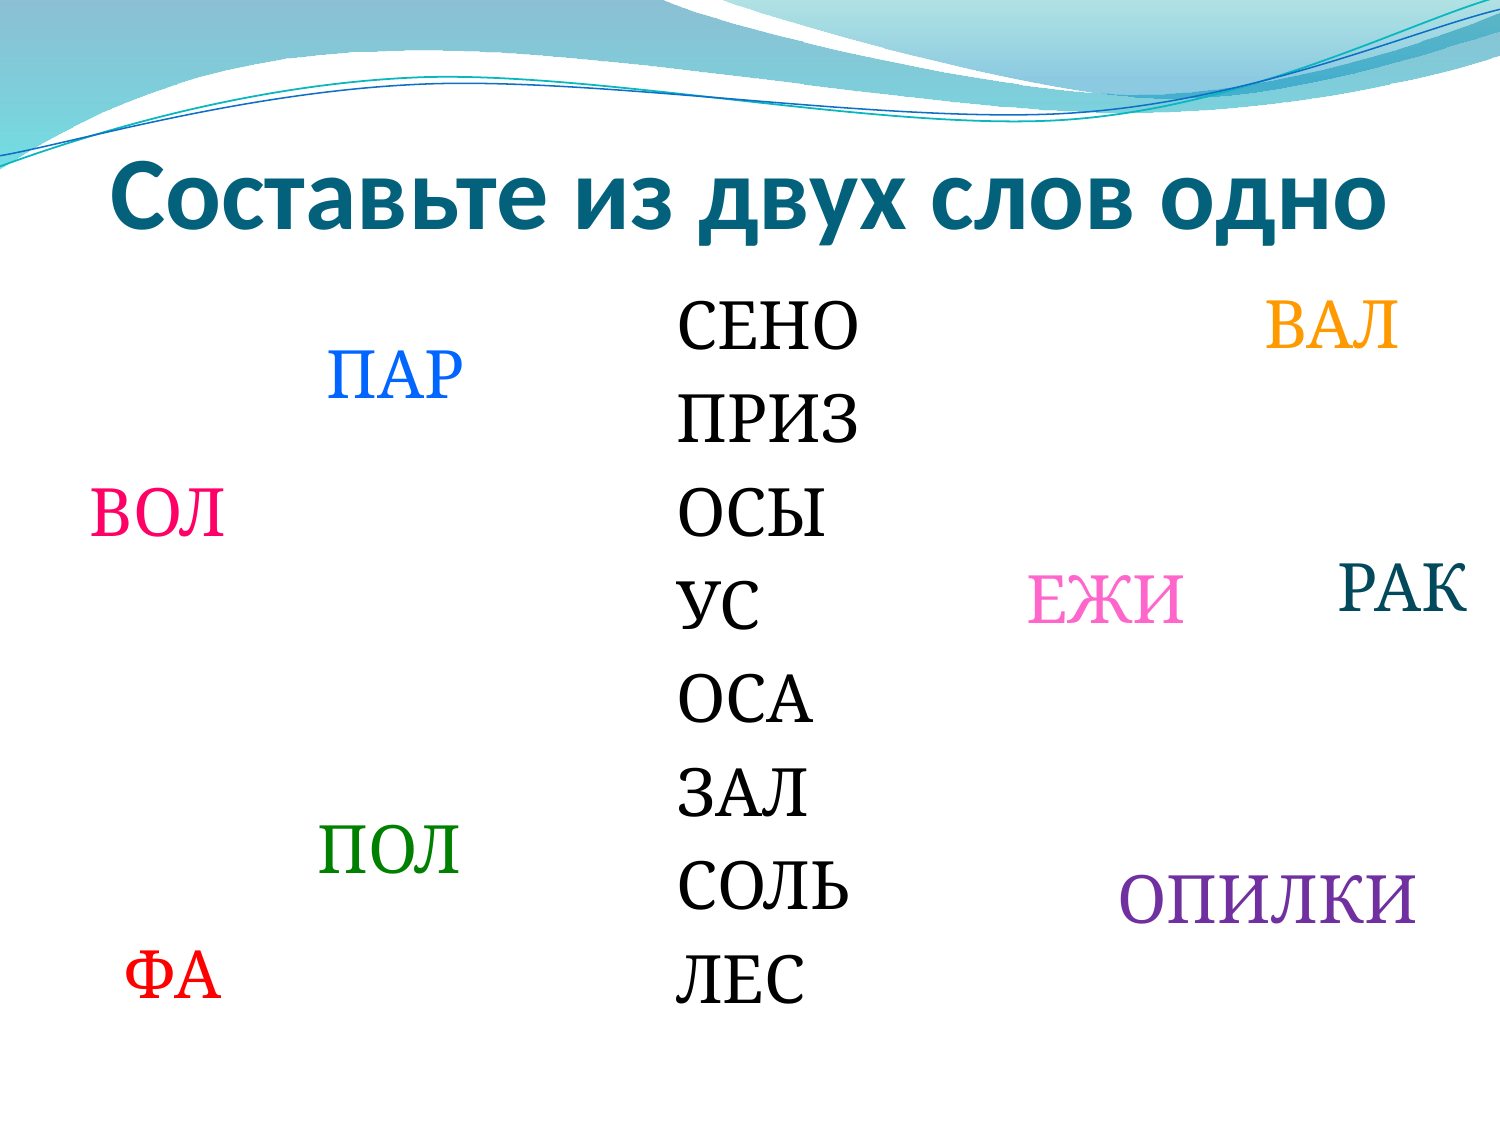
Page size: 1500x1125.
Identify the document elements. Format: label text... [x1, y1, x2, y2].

text_box ОПИЛКИ [1102, 849, 1434, 945]
title Составьте из двух слов одно [75, 115, 1425, 250]
text_box ВАЛ [1250, 274, 1500, 370]
text_box ПОЛ [303, 799, 477, 895]
text_box РАК [1322, 537, 1483, 633]
text_box ЕЖИ [1011, 549, 1202, 645]
text_box ПАР [312, 324, 480, 420]
list СЕНО ПРИЗ ОСЫ УС ОСА ЗАЛ СОЛЬ ЛЕС [75, 275, 1425, 1100]
text_box ВОЛ [75, 462, 244, 558]
text_box ФА [110, 924, 237, 1020]
